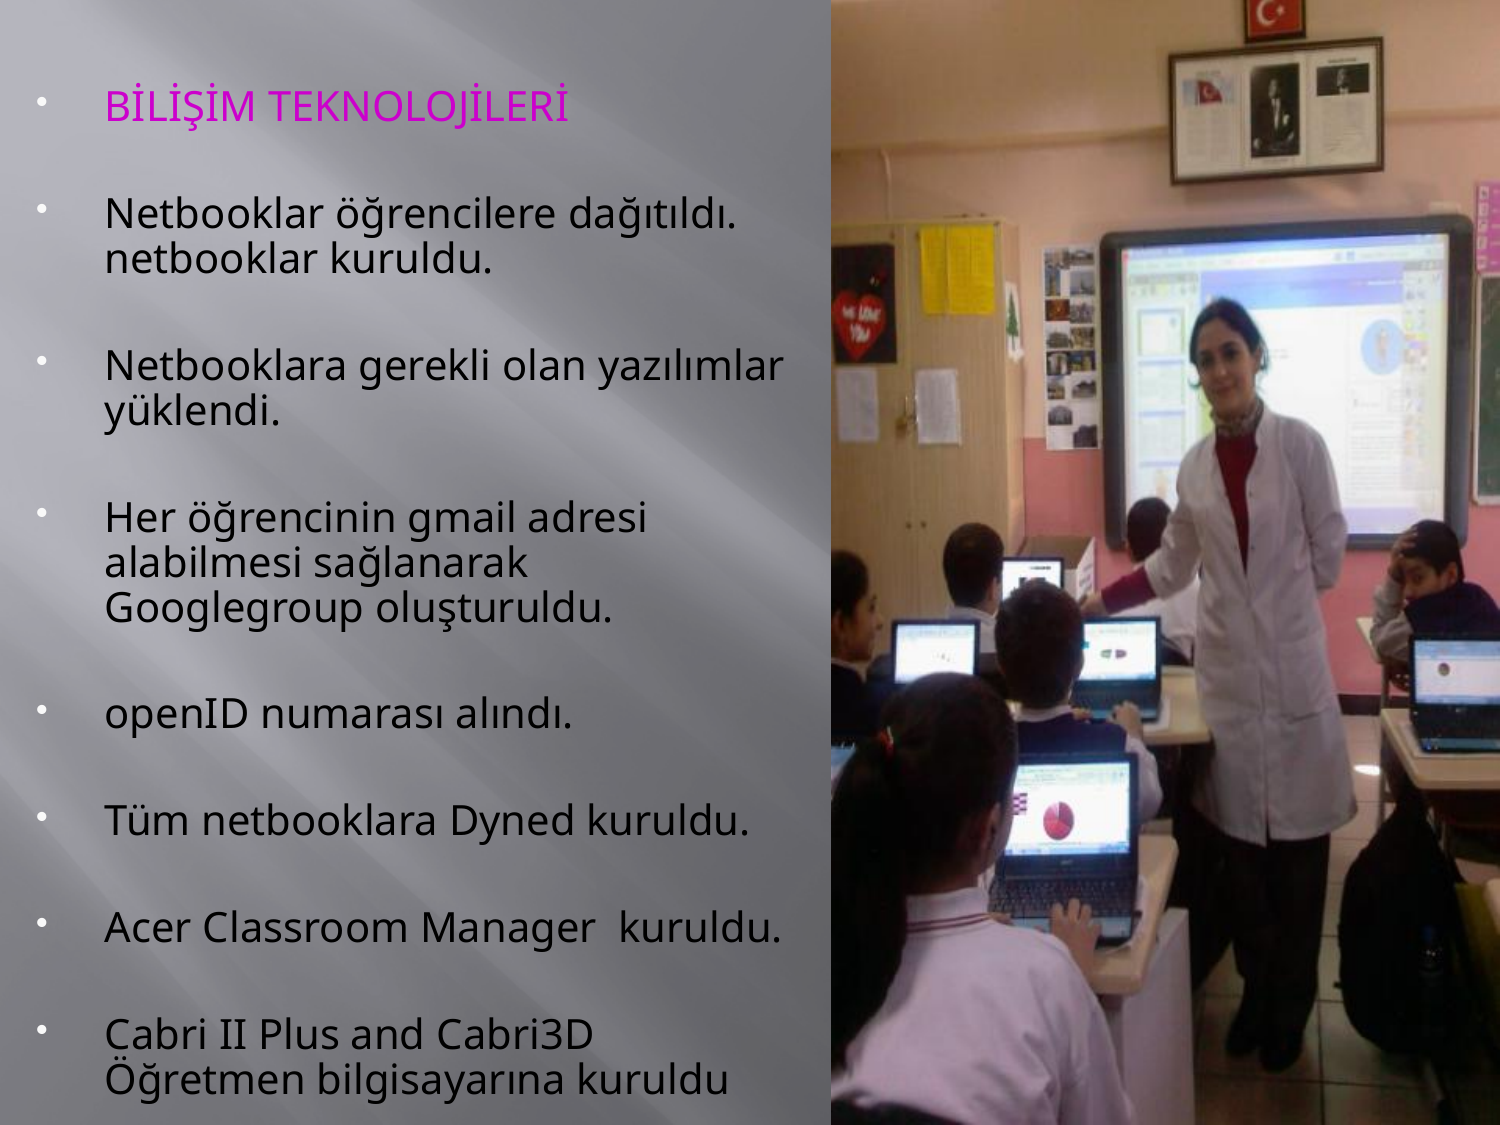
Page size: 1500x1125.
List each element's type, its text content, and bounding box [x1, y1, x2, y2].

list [831, 0, 1500, 1125]
list BİLİŞİM TEKNOLOJİLERİ Netbooklar öğrencilere dağıtıldı. netbooklar kuruldu. Netbooklara gerekli olan yazılımlar yüklendi. Her öğrencinin gmail adresi alabilmesi sağlanarak Googlegroup oluşturuldu. openID numarası alındı. Tüm netbooklara Dyned kuruldu. Acer Classroom Manager kuruldu. Cabri II Plus and Cabri3D Öğretmen bilgisayarına kuruldu [0, 78, 810, 1125]
